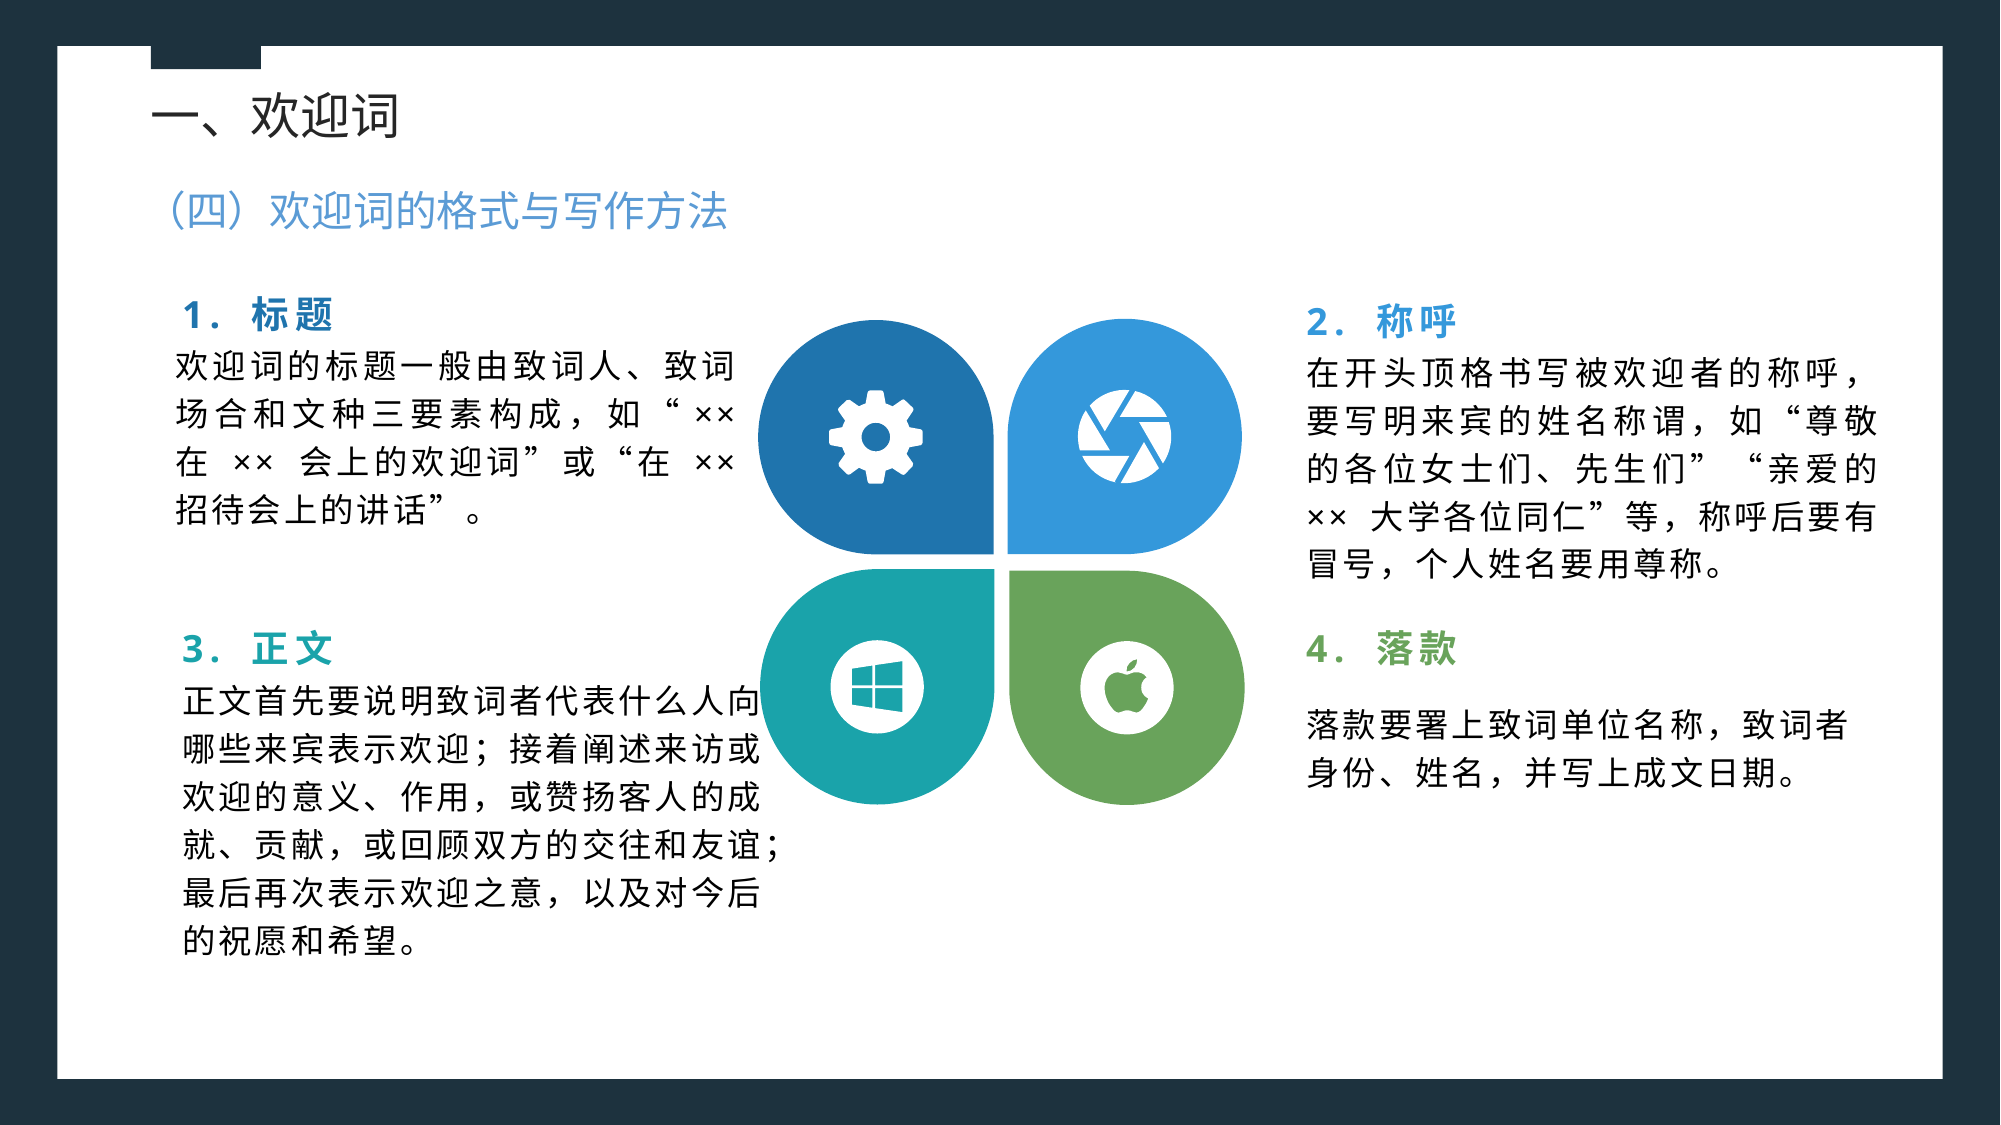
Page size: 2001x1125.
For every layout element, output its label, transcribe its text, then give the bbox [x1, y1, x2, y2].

text_box 落款要署上致词单位名称，致词者身份、姓名，并写上成文日期。 [1291, 695, 1896, 823]
text_box （四）欢迎词的格式与写作方法 [129, 152, 1046, 243]
text_box 3. 正文 [167, 607, 587, 672]
text_box [1008, 569, 1246, 807]
text_box [1006, 317, 1243, 556]
text_box [1077, 410, 1110, 451]
text_box [1082, 455, 1130, 483]
text_box [757, 318, 995, 556]
text_box [830, 640, 924, 734]
text_box [1120, 442, 1159, 484]
text_box [829, 390, 923, 484]
text_box 1. 标题 [167, 273, 587, 337]
text_box [1119, 391, 1167, 417]
text_box 4. 落款 [1291, 608, 1702, 672]
text_box [1139, 422, 1172, 464]
text_box 一、欢迎词 [150, 77, 622, 152]
text_box 欢迎词的标题一般由致词人、致词场合和文种三要素构成，如“×× 在 ×× 会上的欢迎词”或“在 ×× 招待会上的讲话”。 [160, 337, 754, 569]
text_box [1089, 389, 1130, 432]
text_box 正文首先要说明致词者代表什么人向哪些来宾表示欢迎；接着阐述来访或欢迎的意义、作用，或赞扬客人的成就、贡献，或回顾双方的交往和友谊；最后再次表示欢迎之意，以及对今后的祝愿和希望。 [167, 672, 784, 1029]
text_box 在开头顶格书写被欢迎者的称呼，要写明来宾的姓名称谓，如“尊敬的各位女士们、先生们”“亲爱的 ×× 大学各位同仁”等，称呼后要有冒号，个人姓名要用尊称。 [1291, 344, 1896, 608]
text_box [1080, 641, 1174, 735]
text_box 2. 称呼 [1291, 280, 1707, 344]
text_box [759, 568, 996, 806]
